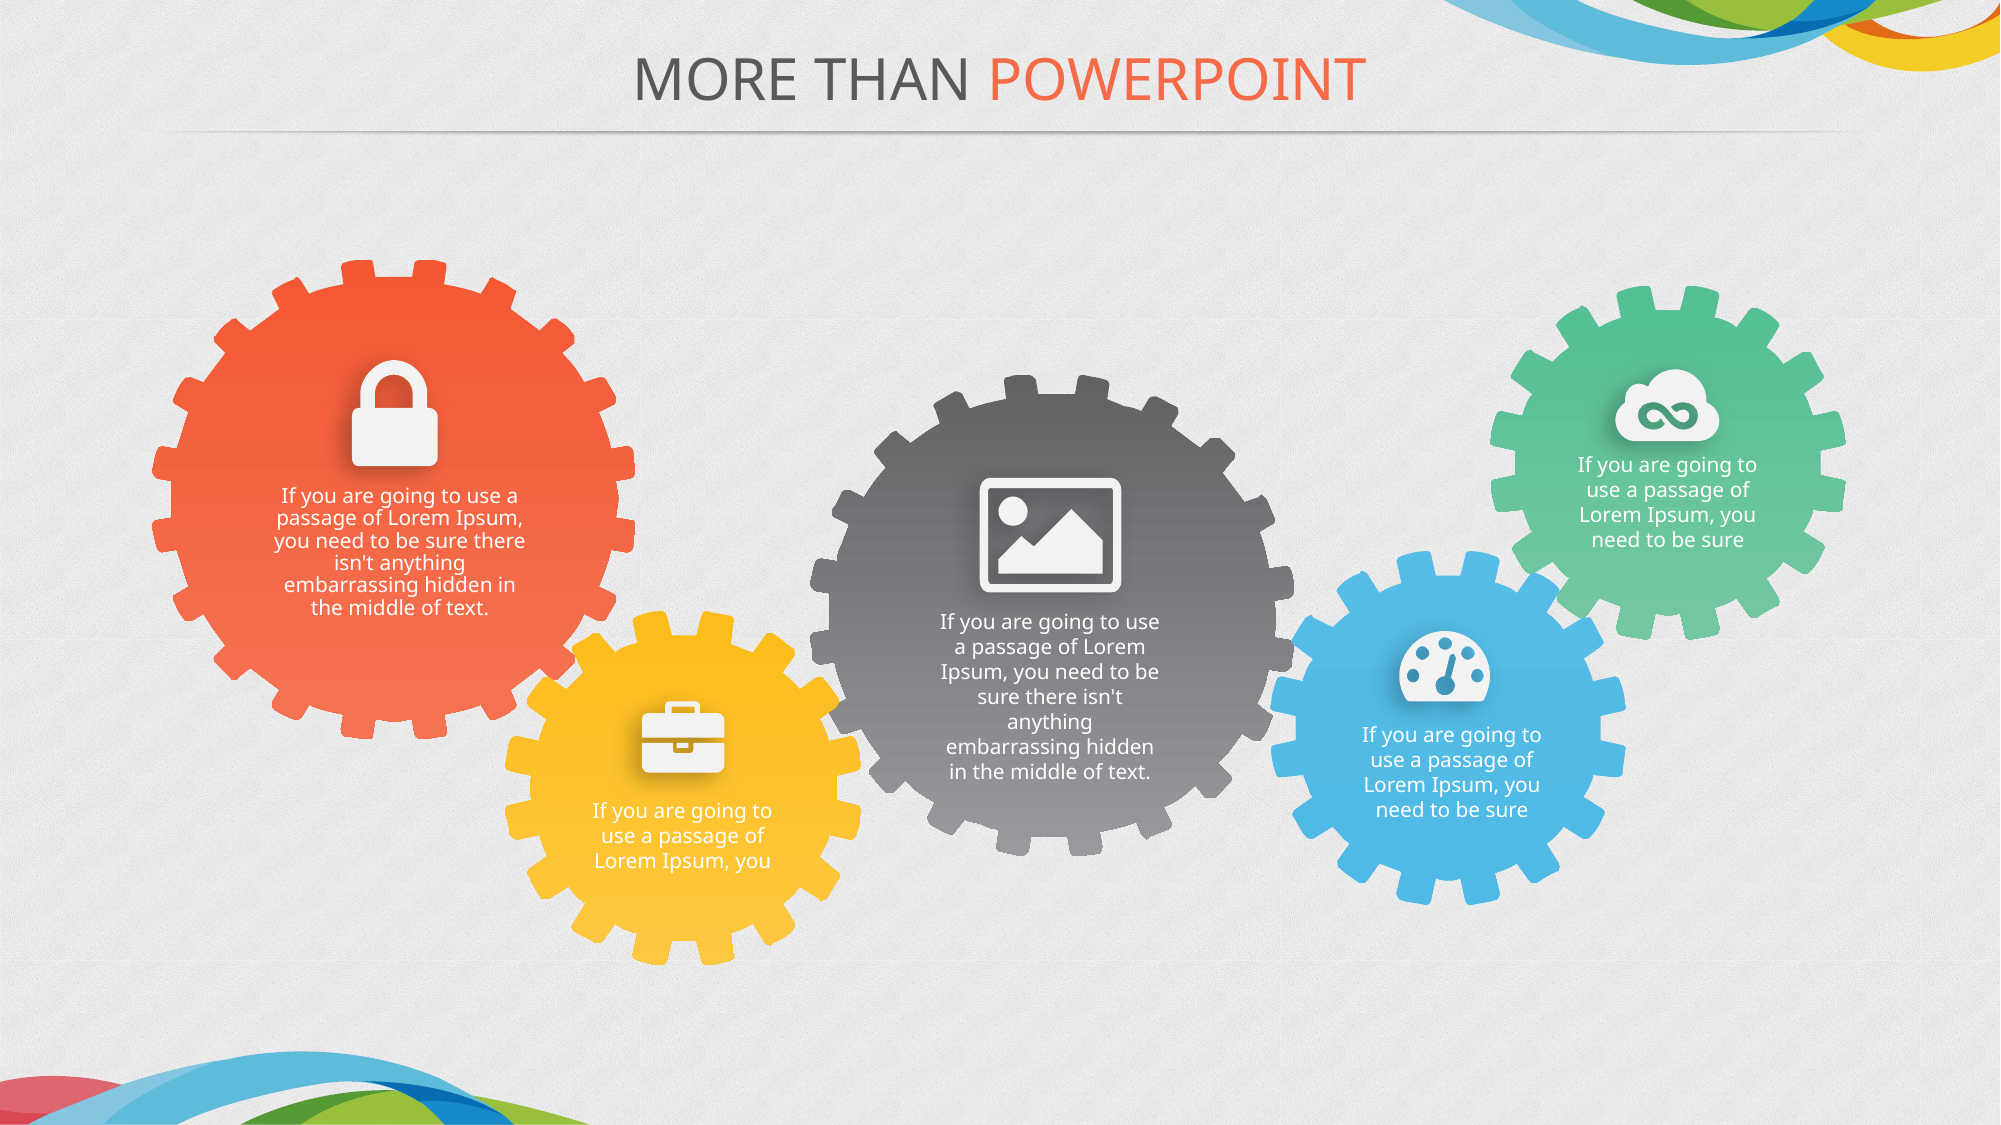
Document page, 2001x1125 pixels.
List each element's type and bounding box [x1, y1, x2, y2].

text_box [1488, 285, 1848, 640]
picture [124, 131, 1893, 139]
text_box [1268, 551, 1628, 906]
text_box [151, 259, 636, 739]
text_box [504, 611, 861, 965]
text_box [810, 374, 1294, 857]
text_box [0, 0, 2000, 1125]
